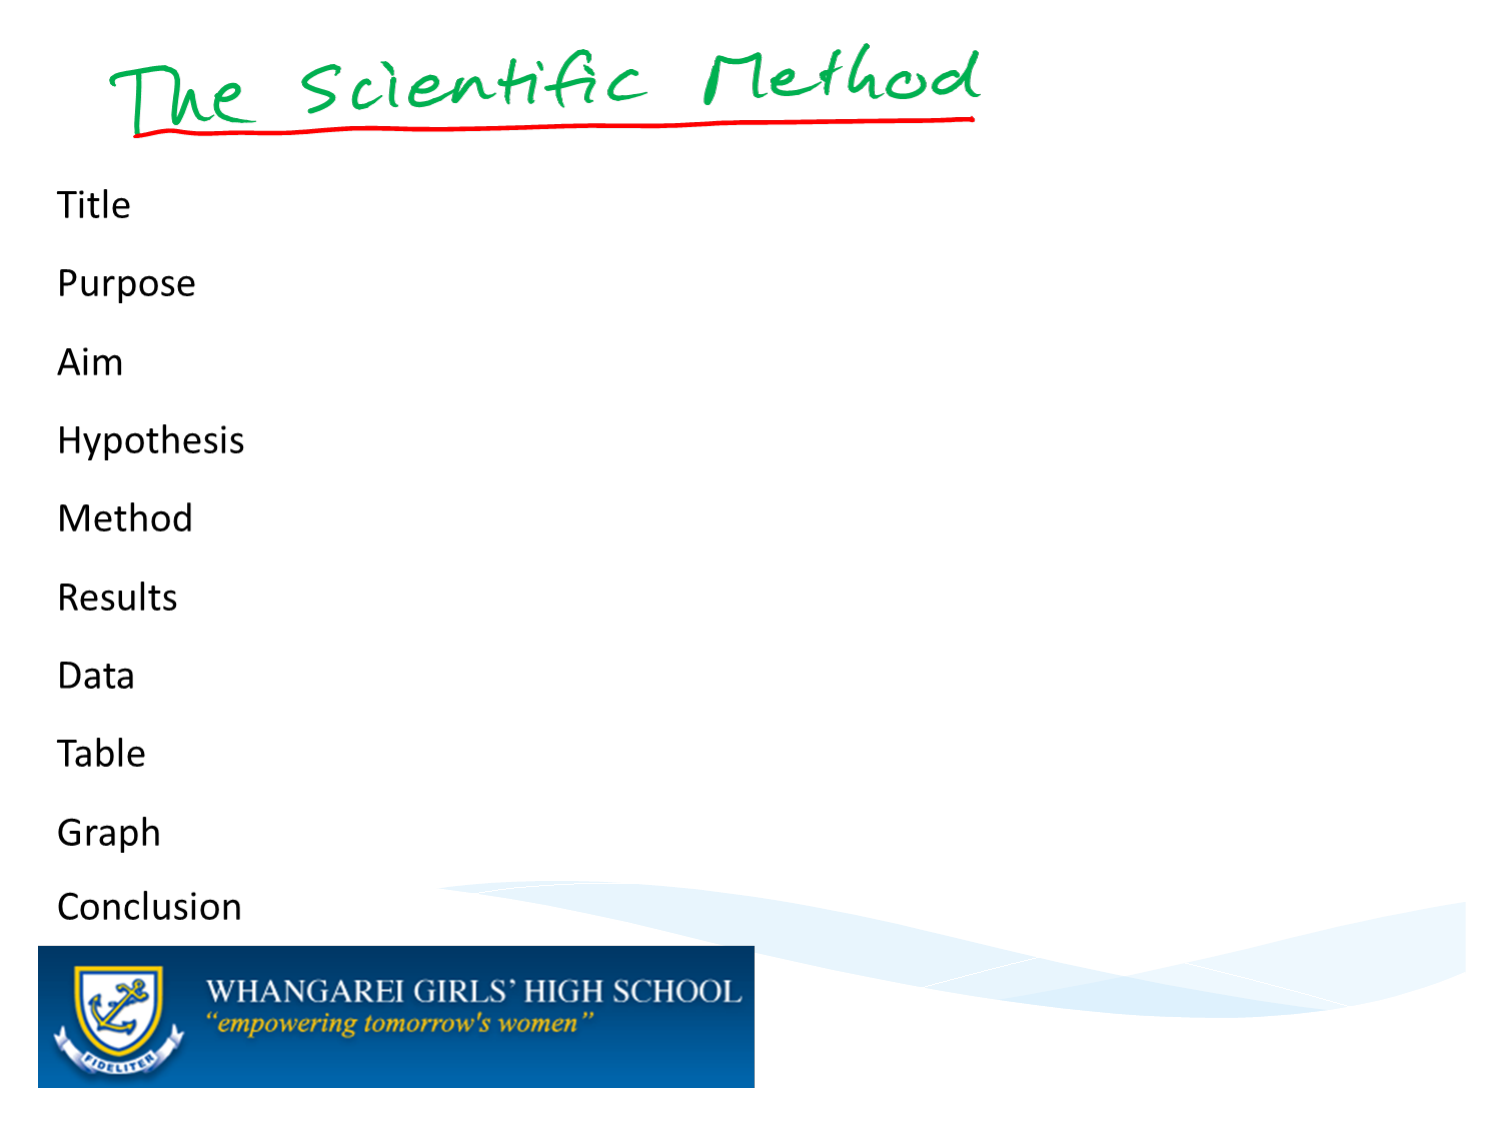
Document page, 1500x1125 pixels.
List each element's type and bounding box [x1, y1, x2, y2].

picture [31, 36, 1469, 1089]
